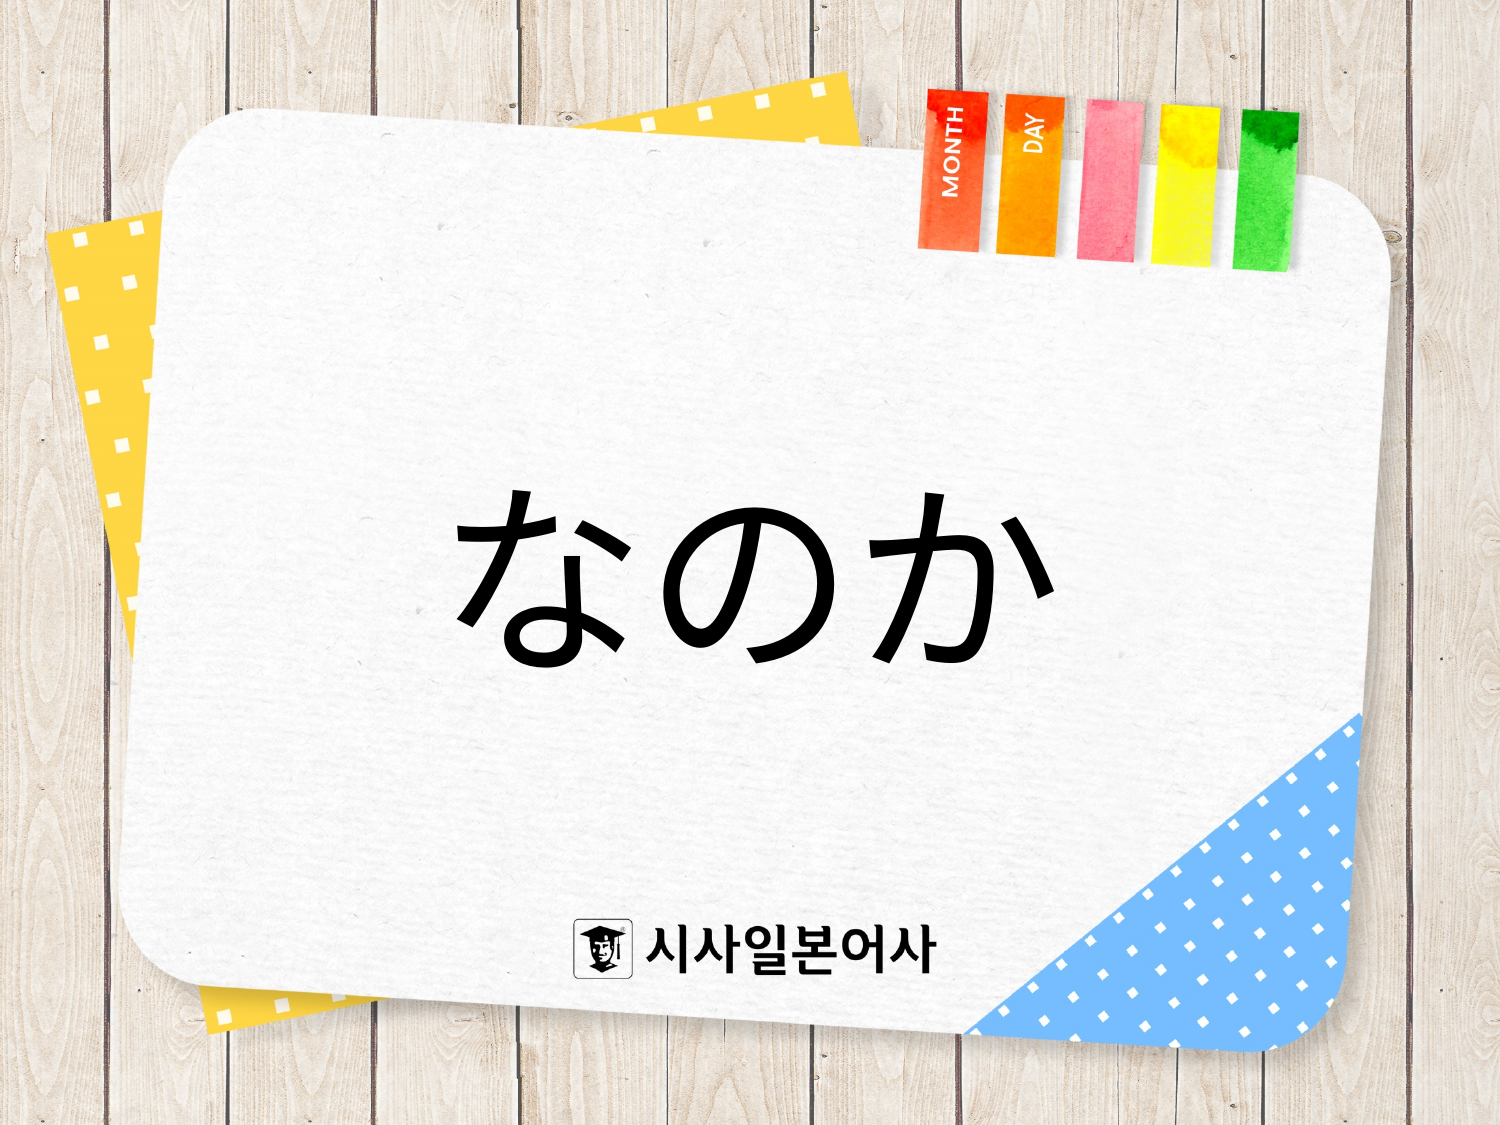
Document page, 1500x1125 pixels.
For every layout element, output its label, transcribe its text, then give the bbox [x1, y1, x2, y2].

title なのか [75, 338, 1425, 811]
picture [0, 0, 1500, 1125]
